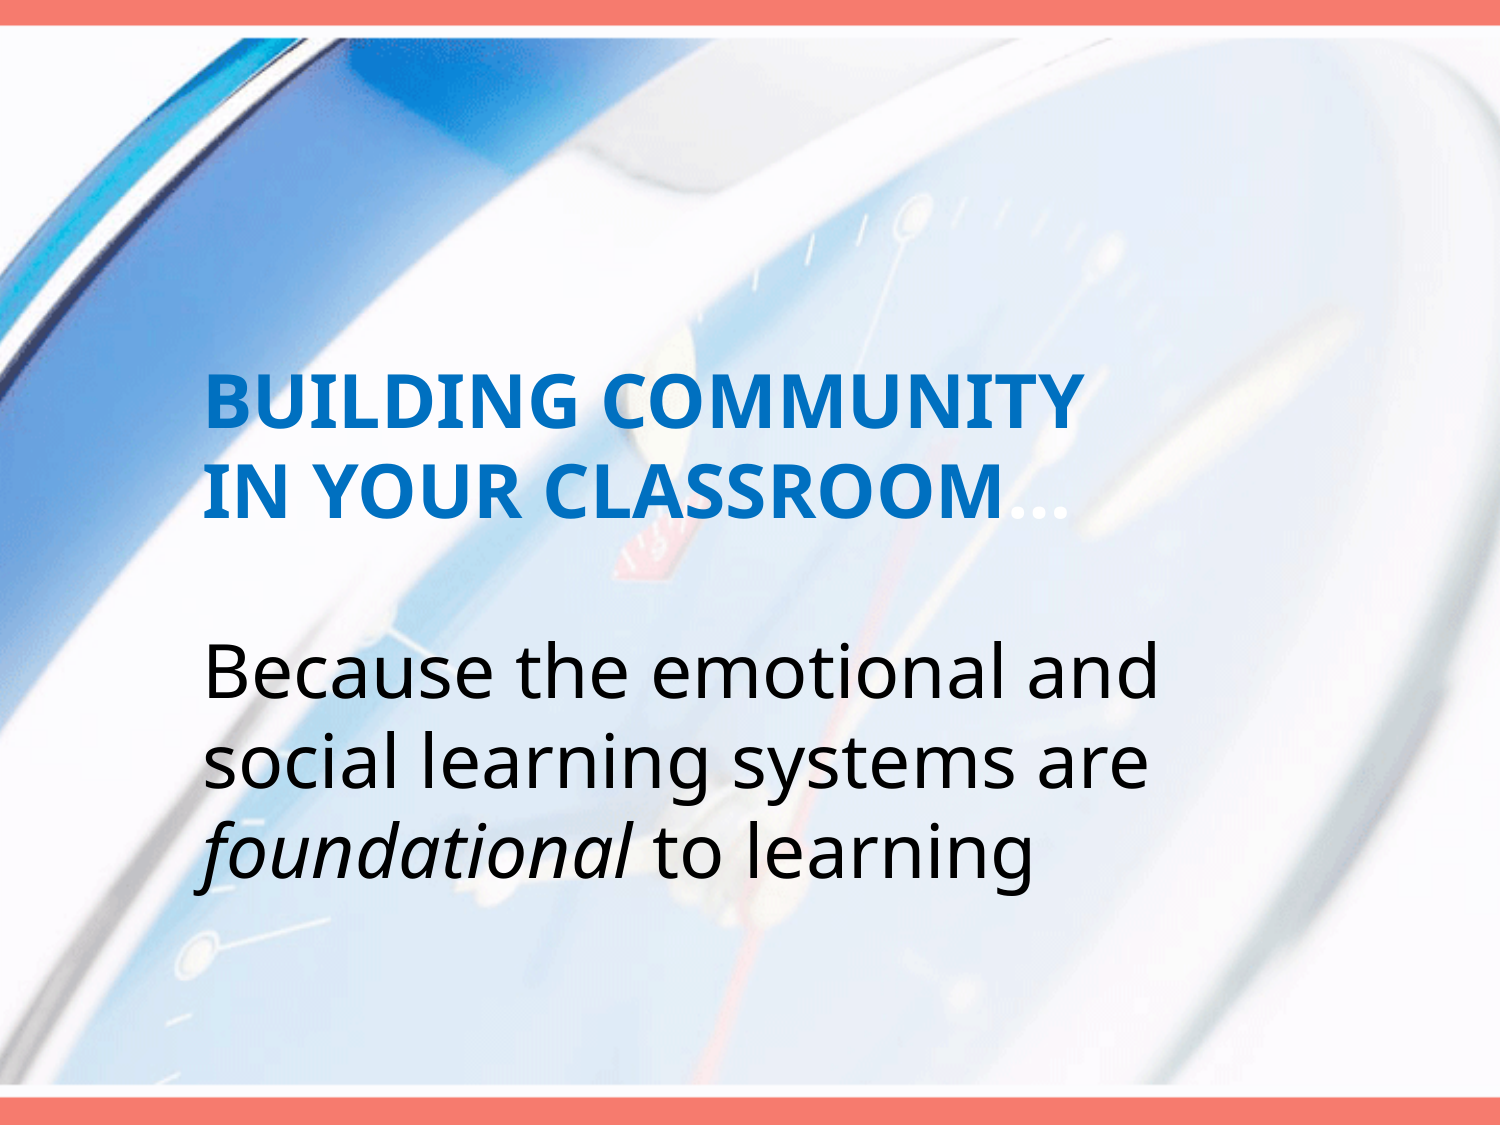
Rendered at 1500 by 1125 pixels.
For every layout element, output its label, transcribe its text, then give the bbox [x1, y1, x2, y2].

picture [0, 0, 1500, 1125]
title BUILDING COMMUNITY IN YOUR CLASSROOM… Because the emotional and social learning systems are foundational to learning [187, 412, 1315, 926]
